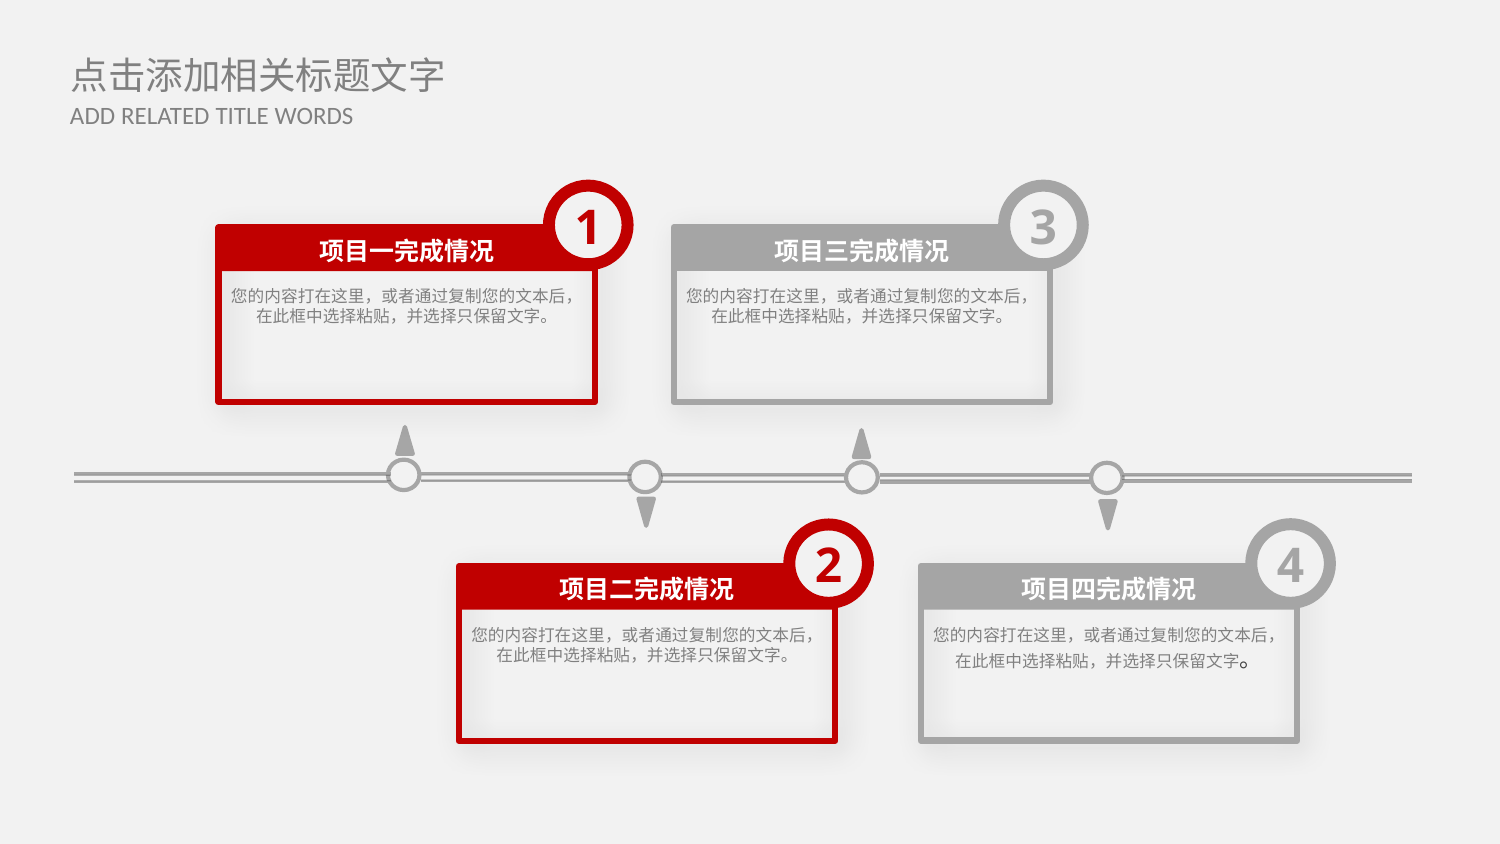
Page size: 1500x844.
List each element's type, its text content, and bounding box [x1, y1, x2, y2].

text_box 您的内容打在这里，或者通过复制您的文本后，在此框中选择粘贴，并选择只保留文字。 [673, 280, 1051, 332]
picture [420, 472, 631, 483]
text_box [919, 564, 1299, 743]
text_box [844, 460, 879, 495]
text_box [457, 564, 837, 743]
text_box [628, 459, 662, 495]
text_box [636, 496, 656, 528]
text_box 项目三完成情况 [673, 229, 1051, 271]
text_box 您的内容打在这里，或者通过复制您的文本后，在此框中选择粘贴，并选择只保留文字。 [458, 619, 836, 671]
text_box 项目一完成情况 [218, 229, 595, 272]
text_box 1 [546, 183, 630, 267]
picture [73, 472, 391, 483]
text_box [386, 457, 421, 493]
text_box [395, 424, 415, 456]
text_box 您的内容打在这里，或者通过复制您的文本后，在此框中选择粘贴，并选择只保留文字。 [218, 280, 595, 332]
text_box [672, 226, 1052, 404]
text_box [1098, 499, 1118, 531]
text_box 项目四完成情况 [920, 568, 1298, 610]
text_box [1090, 460, 1124, 496]
text_box 您的内容打在这里，或者通过复制您的文本后，在此框中选择粘贴，并选择只保留文字。 [920, 619, 1298, 678]
text_box 点击添加相关标题文字 [54, 43, 462, 105]
text_box 3 [1002, 183, 1085, 267]
text_box 项目二完成情况 [458, 568, 836, 610]
text_box ADD RELATED TITLE WORDS [54, 91, 371, 138]
picture [880, 473, 1091, 484]
picture [1122, 472, 1412, 484]
text_box [851, 428, 872, 460]
text_box [216, 226, 597, 404]
text_box 4 [1249, 522, 1333, 605]
picture [660, 472, 847, 484]
text_box 2 [787, 522, 871, 605]
